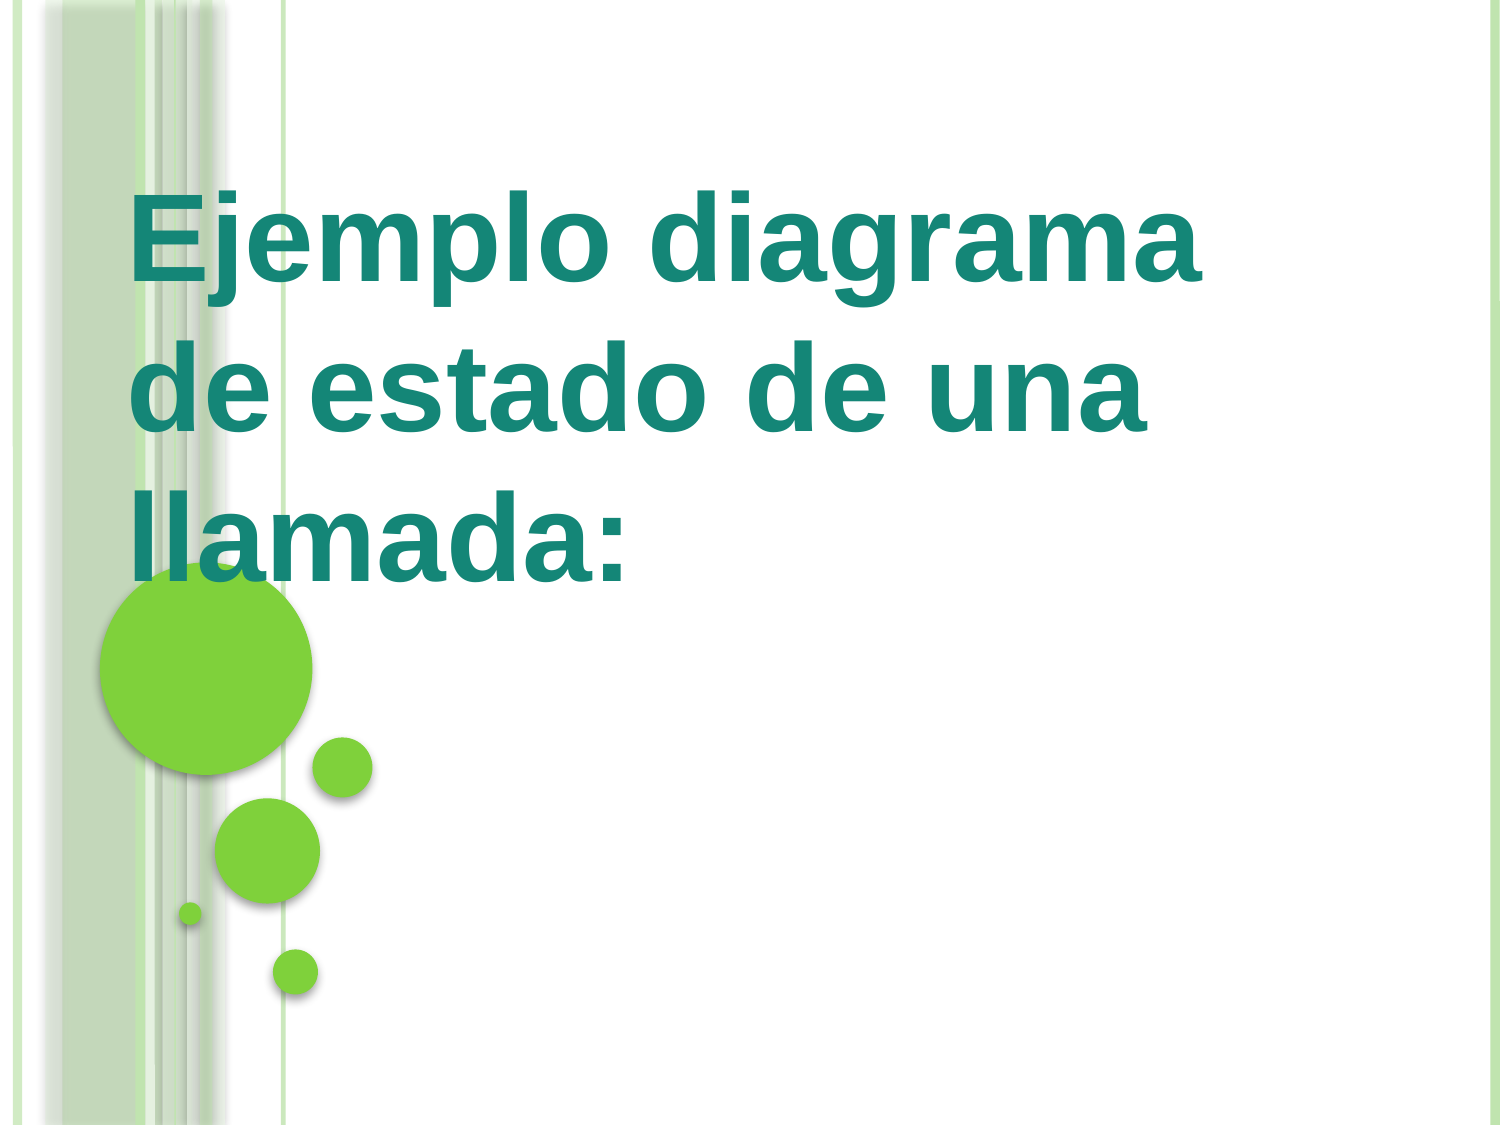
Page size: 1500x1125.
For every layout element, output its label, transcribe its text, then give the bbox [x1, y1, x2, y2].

subtitle Ejemplo diagrama de estado de una llamada: [112, 149, 1388, 728]
